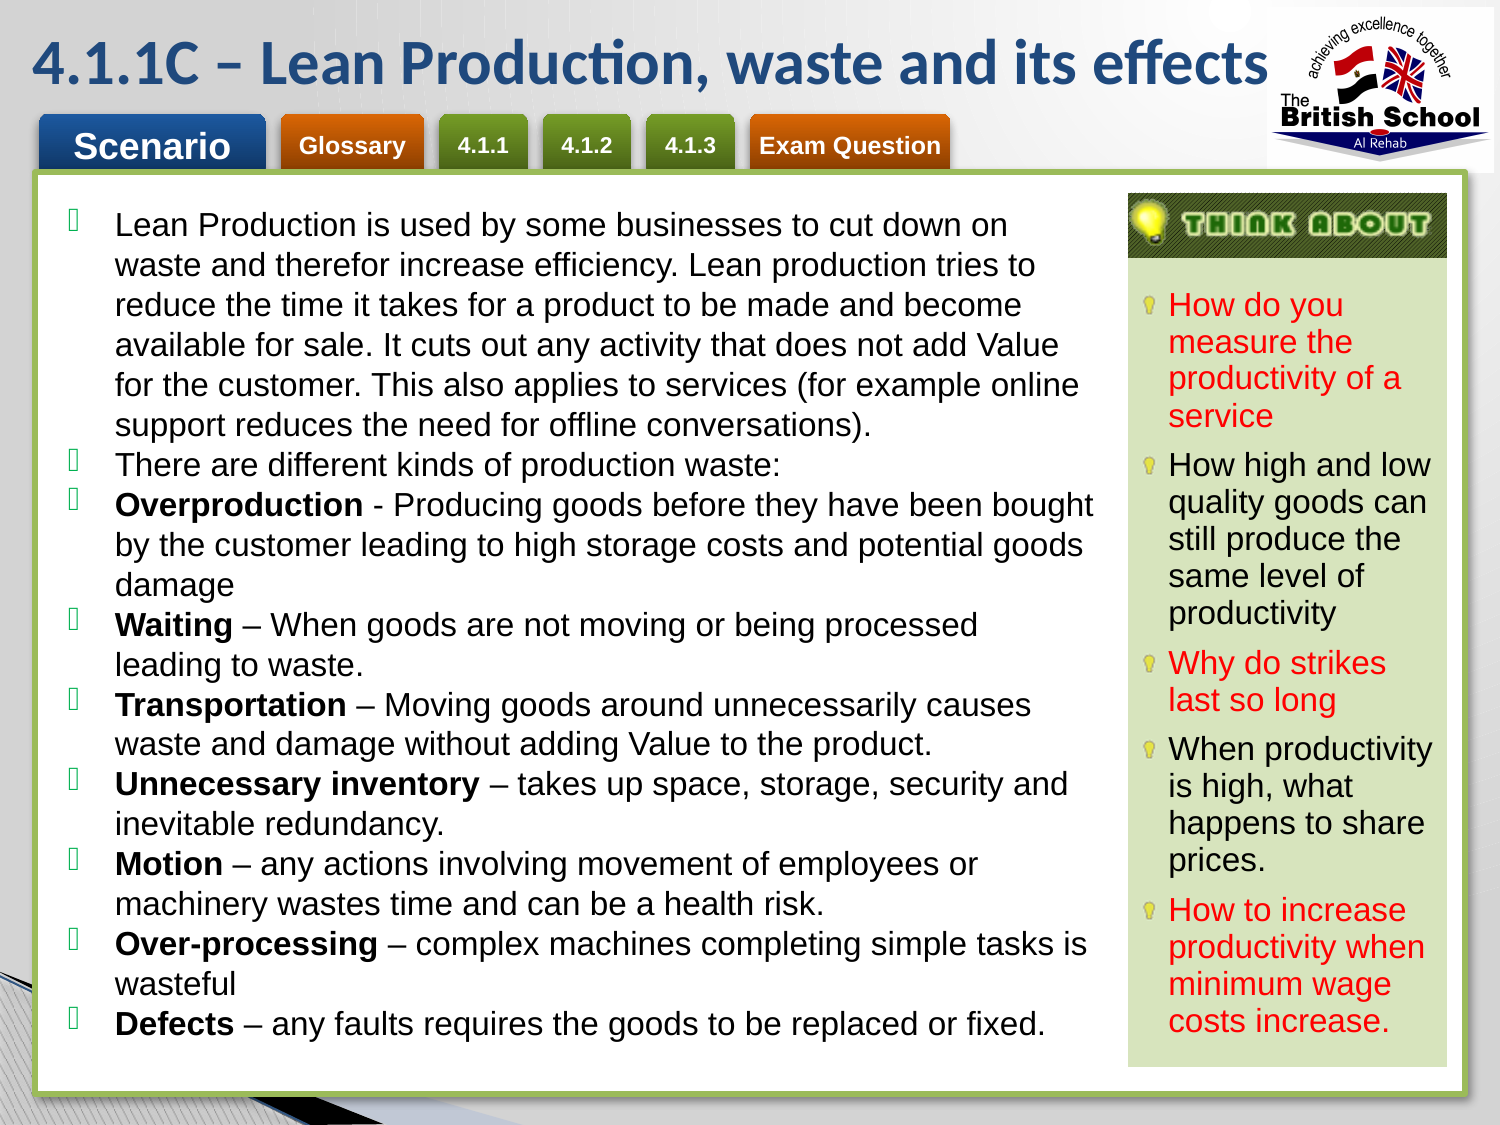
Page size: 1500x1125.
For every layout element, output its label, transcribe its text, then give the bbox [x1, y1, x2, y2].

picture [1139, 898, 1159, 922]
table_header [1128, 193, 1447, 258]
picture [1139, 651, 1159, 675]
picture [1139, 292, 1159, 317]
picture [1139, 453, 1159, 477]
picture [281, 1114, 303, 1125]
picture [1127, 195, 1436, 252]
title 4.1.1C – Lean Production, waste and its effects [17, 7, 1306, 110]
picture [1139, 737, 1159, 761]
text_box Lean Production is used by some businesses to cut down on waste and therefor increase efficiency. Lean production tries to reduce the time it takes for a product to be made and become available for sale. It cuts out any activity that does not add Value for the customer. This also applies to services (for example online support reduces the need for offline conversations). There are different kinds of production waste: Overproduction - Producing goods before they have been bought by the customer leading to high storage costs and potential goods damage Waiting – When goods are not moving or being processed leading to waste. Transportation – Moving goods around unnecessarily causes waste and damage without adding Value to the product. Unnecessary inventory – takes up space, storage, security and inevitable redundancy. Motion – any actions involving movement of employees or machinery wastes time and can be a health risk. Over-processing – complex machines completing simple tasks is wasteful Defects – any faults requires the goods to be replaced or fixed. [53, 196, 1117, 1050]
table_cell How do you measure the productivity of a service How high and low quality goods can still produce the same level of productivity Why do strikes last so long When productivity is high, what happens to share prices. How to increase productivity when minimum wage costs increase. [1128, 258, 1447, 1067]
picture [1267, 7, 1495, 173]
